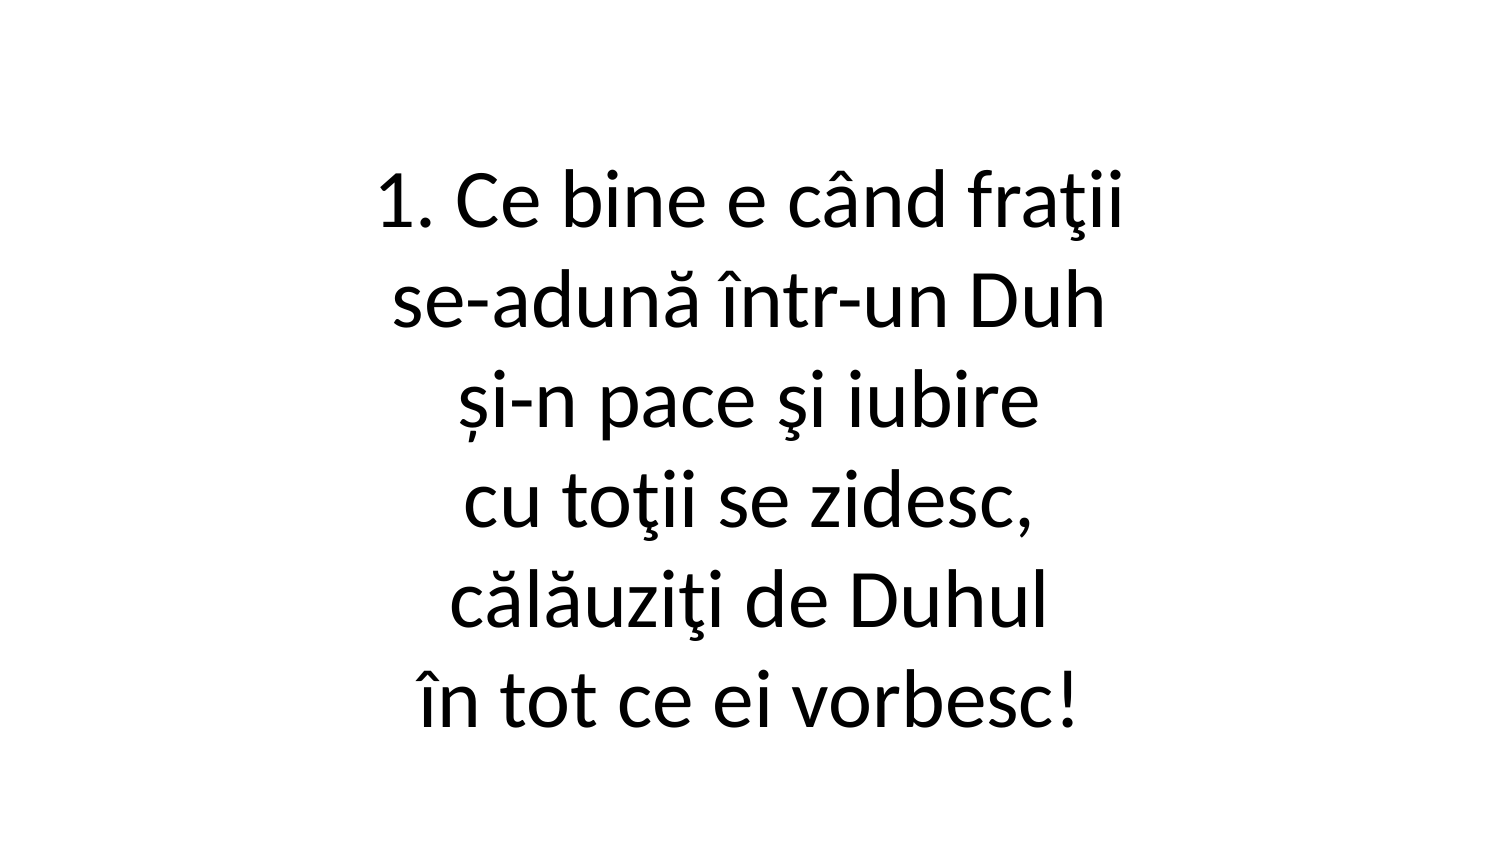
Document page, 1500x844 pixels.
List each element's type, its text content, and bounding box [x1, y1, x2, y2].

text_box 1. Ce bine e când fraţii se-adună într-un Duh și-n pace şi iubire cu toţii se zidesc, călăuziţi de Duhul în tot ce ei vorbesc! [358, 92, 1141, 752]
